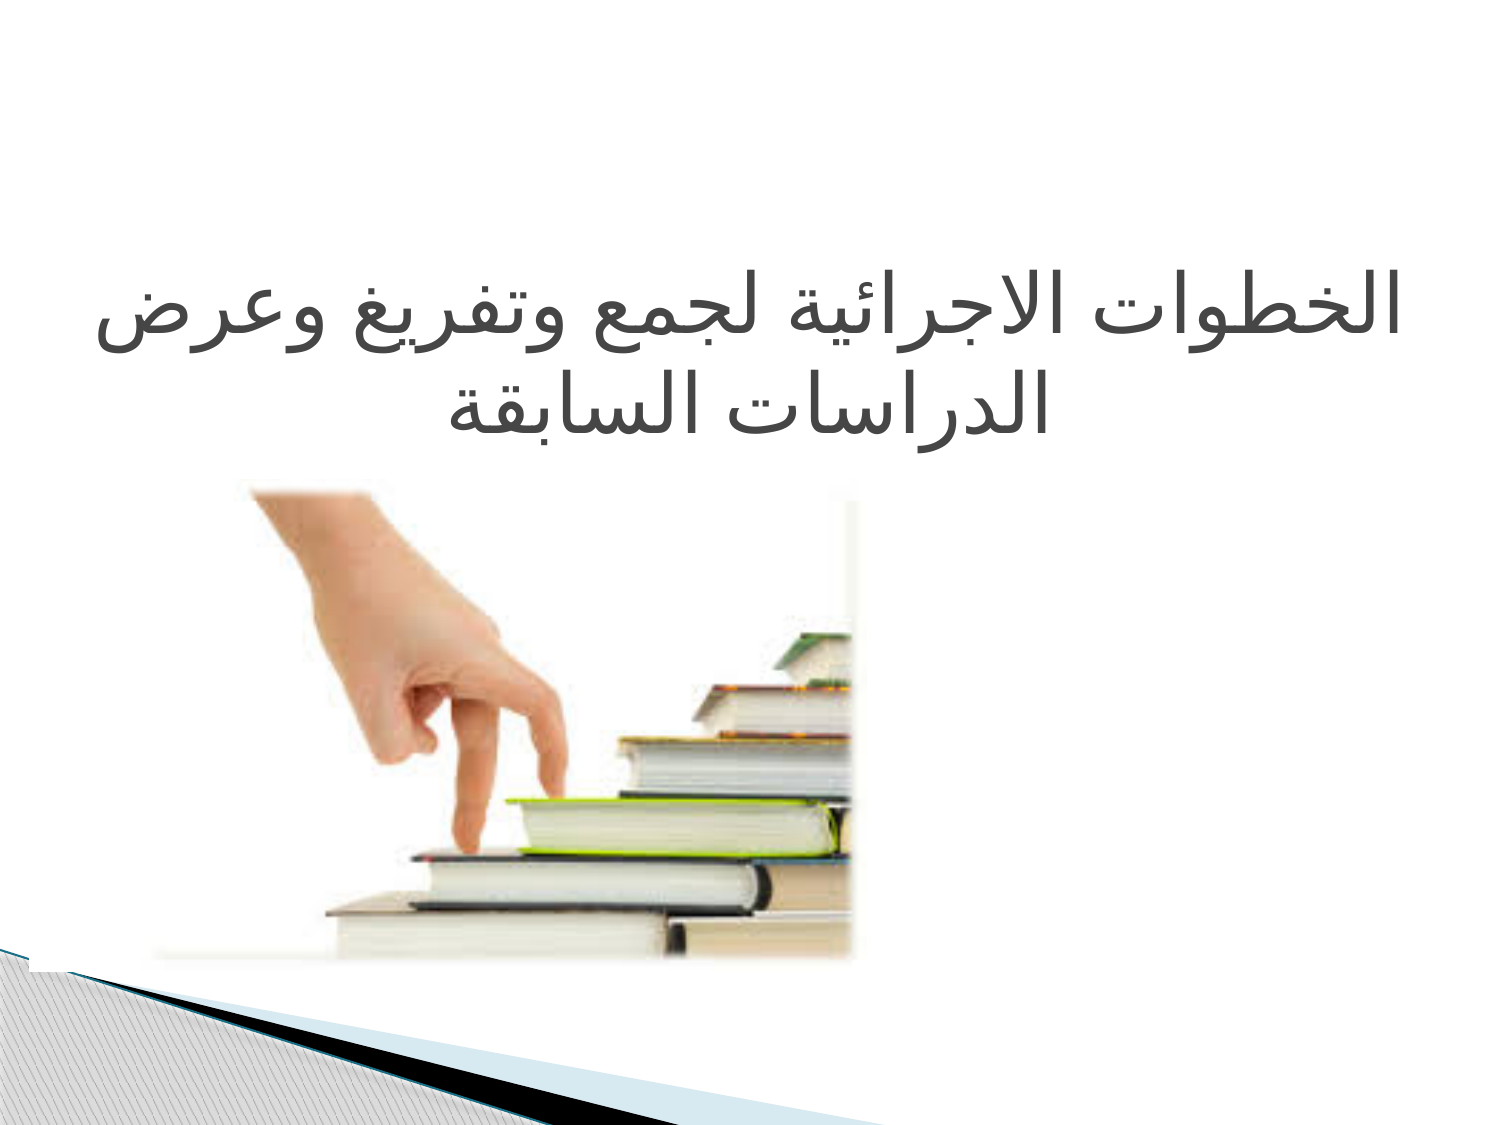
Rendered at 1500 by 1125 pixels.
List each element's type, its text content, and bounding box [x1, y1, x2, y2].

picture [29, 479, 868, 972]
list الخطوات الاجرائية لجمع وتفريغ وعرض الدراسات السابقة [75, 243, 1425, 986]
